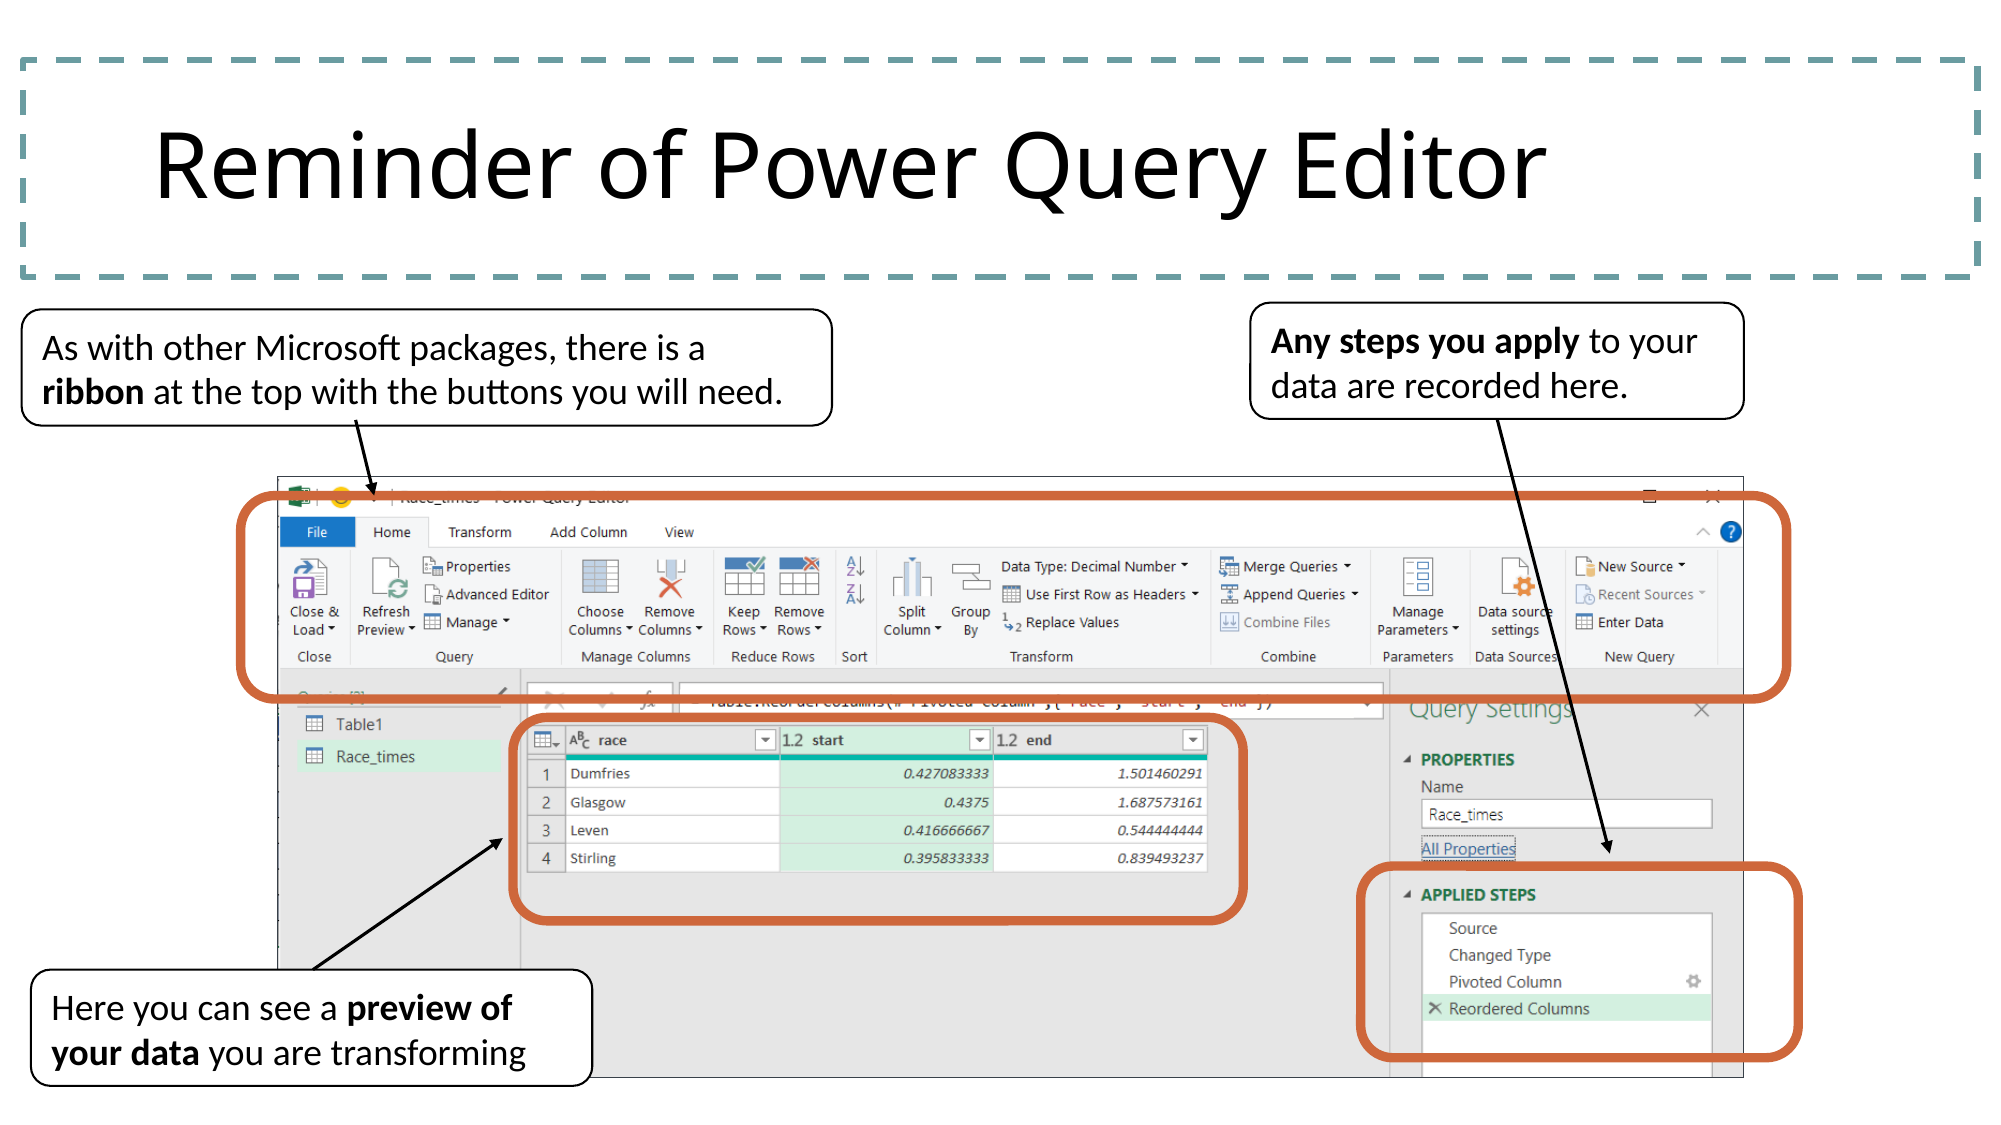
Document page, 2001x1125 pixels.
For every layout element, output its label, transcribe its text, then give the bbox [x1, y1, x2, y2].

text_box [239, 494, 277, 701]
picture [277, 476, 1744, 1078]
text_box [1497, 419, 1610, 854]
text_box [312, 838, 503, 970]
text_box [1744, 865, 1800, 1059]
text_box Here you can see a preview of your data you are transforming [29, 968, 590, 1087]
text_box Any steps you apply to your data are recorded here. [1249, 301, 1745, 420]
text_box As with other Microsoft packages, there is a ribbon at the top with the buttons you will need. [20, 308, 834, 427]
title Reminder of Power Query Editor [137, 59, 1863, 278]
text_box [1744, 494, 1788, 701]
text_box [355, 419, 375, 496]
